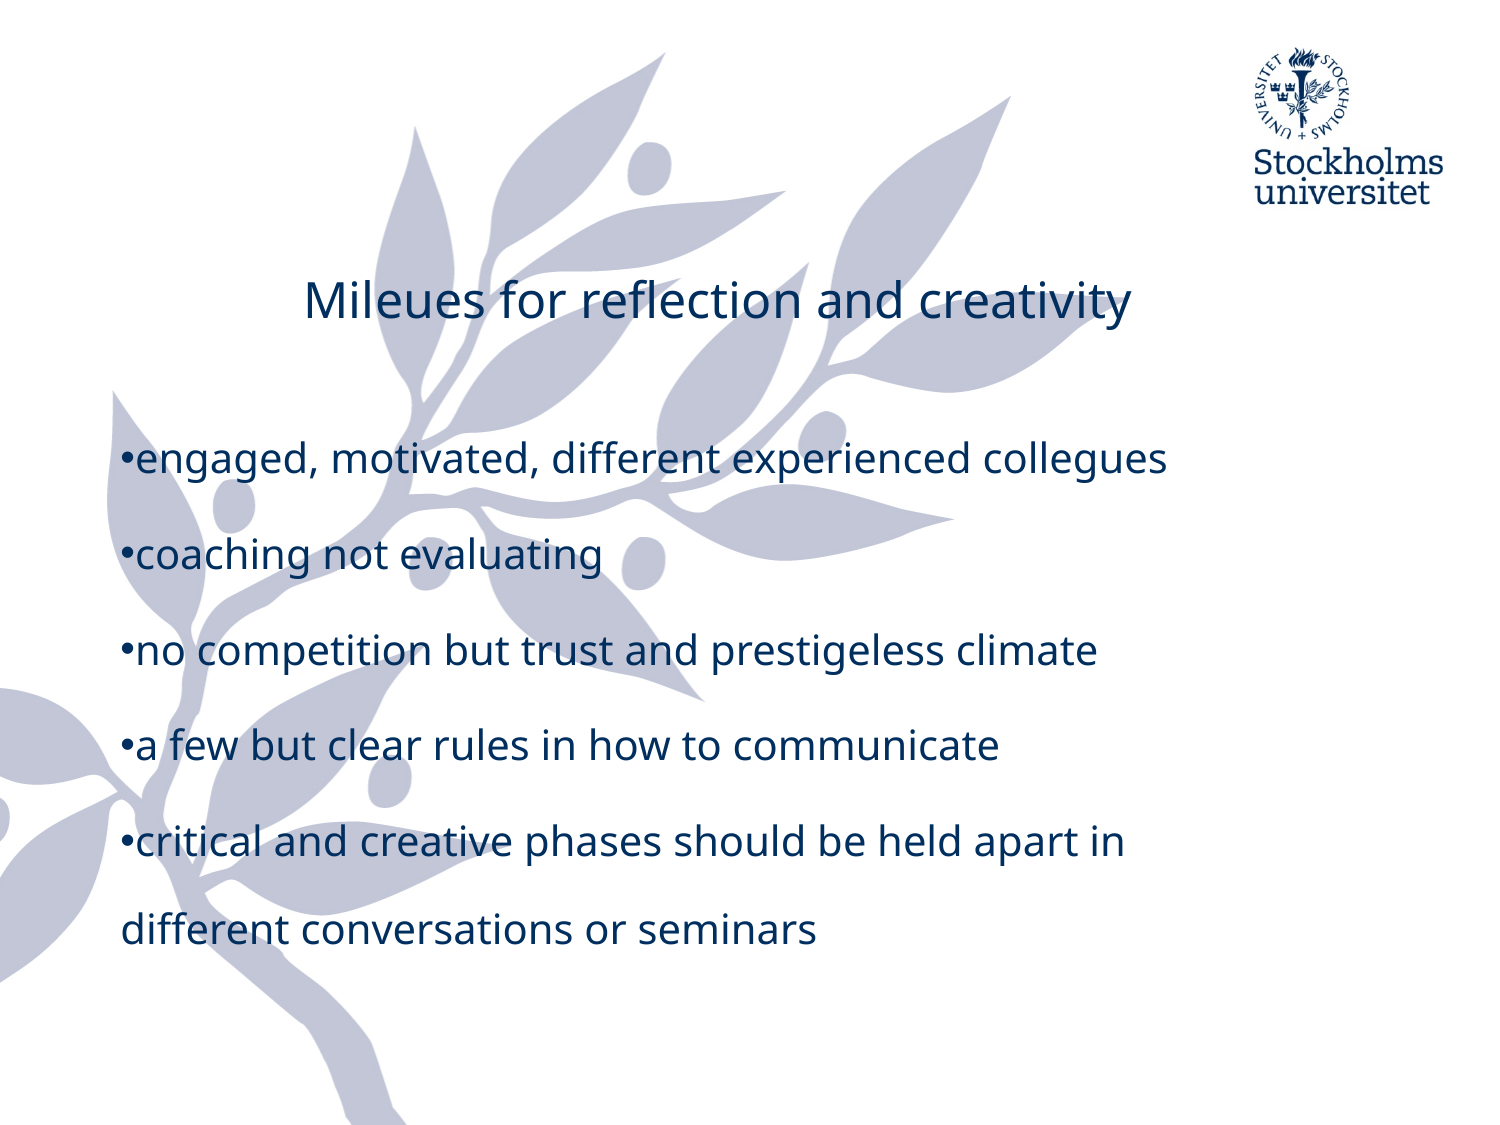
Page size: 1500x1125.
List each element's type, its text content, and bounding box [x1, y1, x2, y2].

title Mileues for reflection and creativity [163, 257, 1253, 411]
picture [0, 52, 1130, 1125]
picture [1253, 47, 1443, 213]
subtitle engaged, motivated, different experienced collegues coaching not evaluating no competition but trust and prestigeless climate a few but clear rules in how to communicate critical and creative phases should be held apart in different conversations or seminars [105, 386, 1194, 1125]
